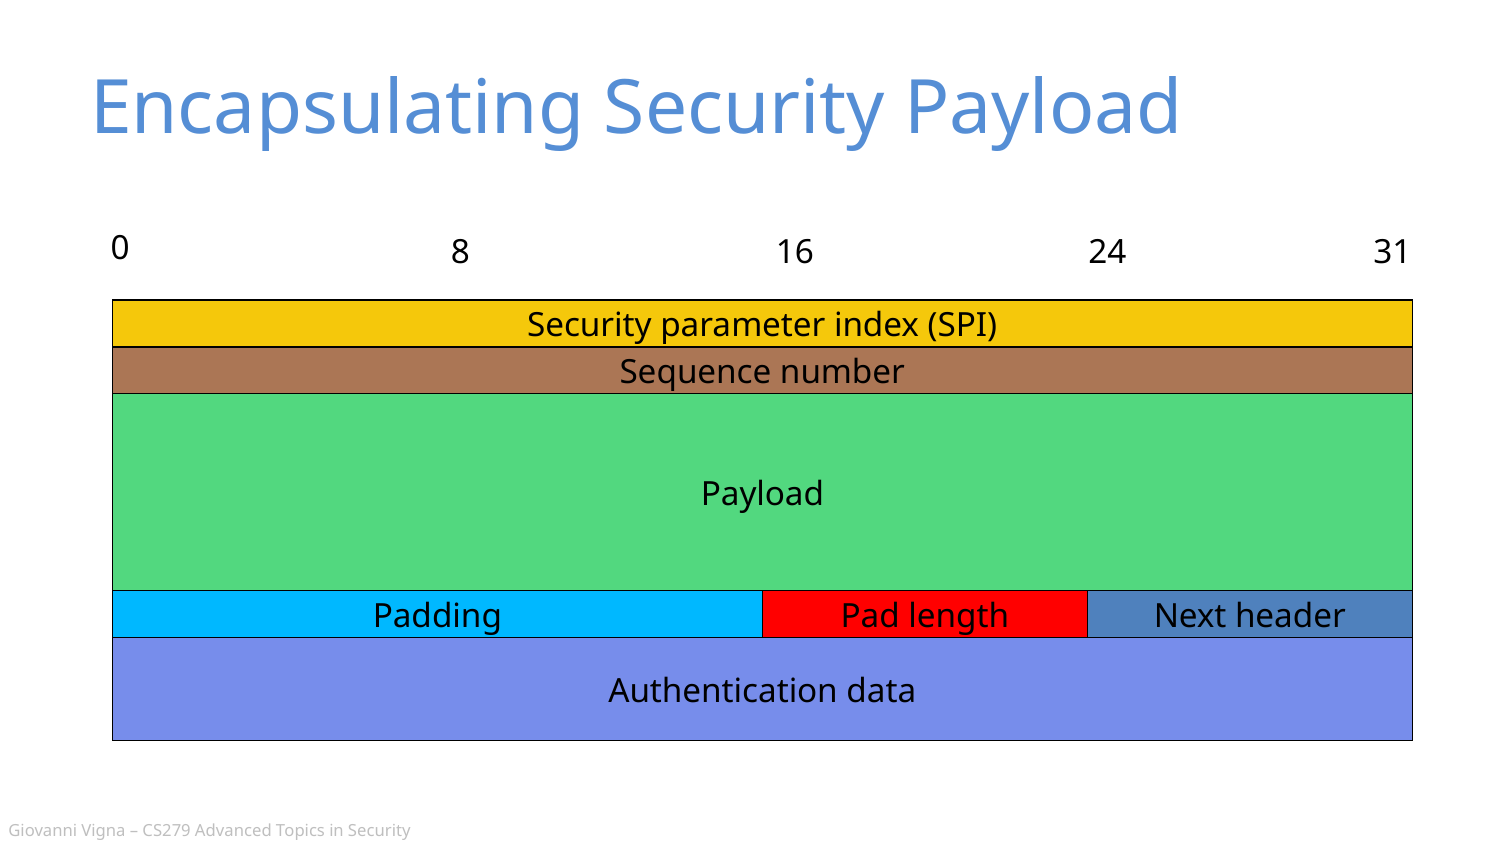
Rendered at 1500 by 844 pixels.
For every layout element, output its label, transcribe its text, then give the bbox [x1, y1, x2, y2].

text_box 31 [1359, 223, 1425, 278]
text_box Sequence number [112, 346, 1413, 393]
text_box 16 [762, 223, 828, 278]
text_box 0 [97, 219, 144, 273]
title Encapsulating Security Payload [75, 33, 1425, 175]
text_box Padding [112, 591, 763, 637]
text_box Pad length [763, 591, 1087, 637]
text_box 24 [1074, 223, 1140, 278]
text_box Security parameter index (SPI) [112, 299, 1413, 346]
text_box 8 [437, 223, 484, 278]
text_box Authentication data [112, 637, 1413, 741]
text_box Payload [112, 393, 1413, 591]
text_box Next header [1087, 591, 1413, 637]
